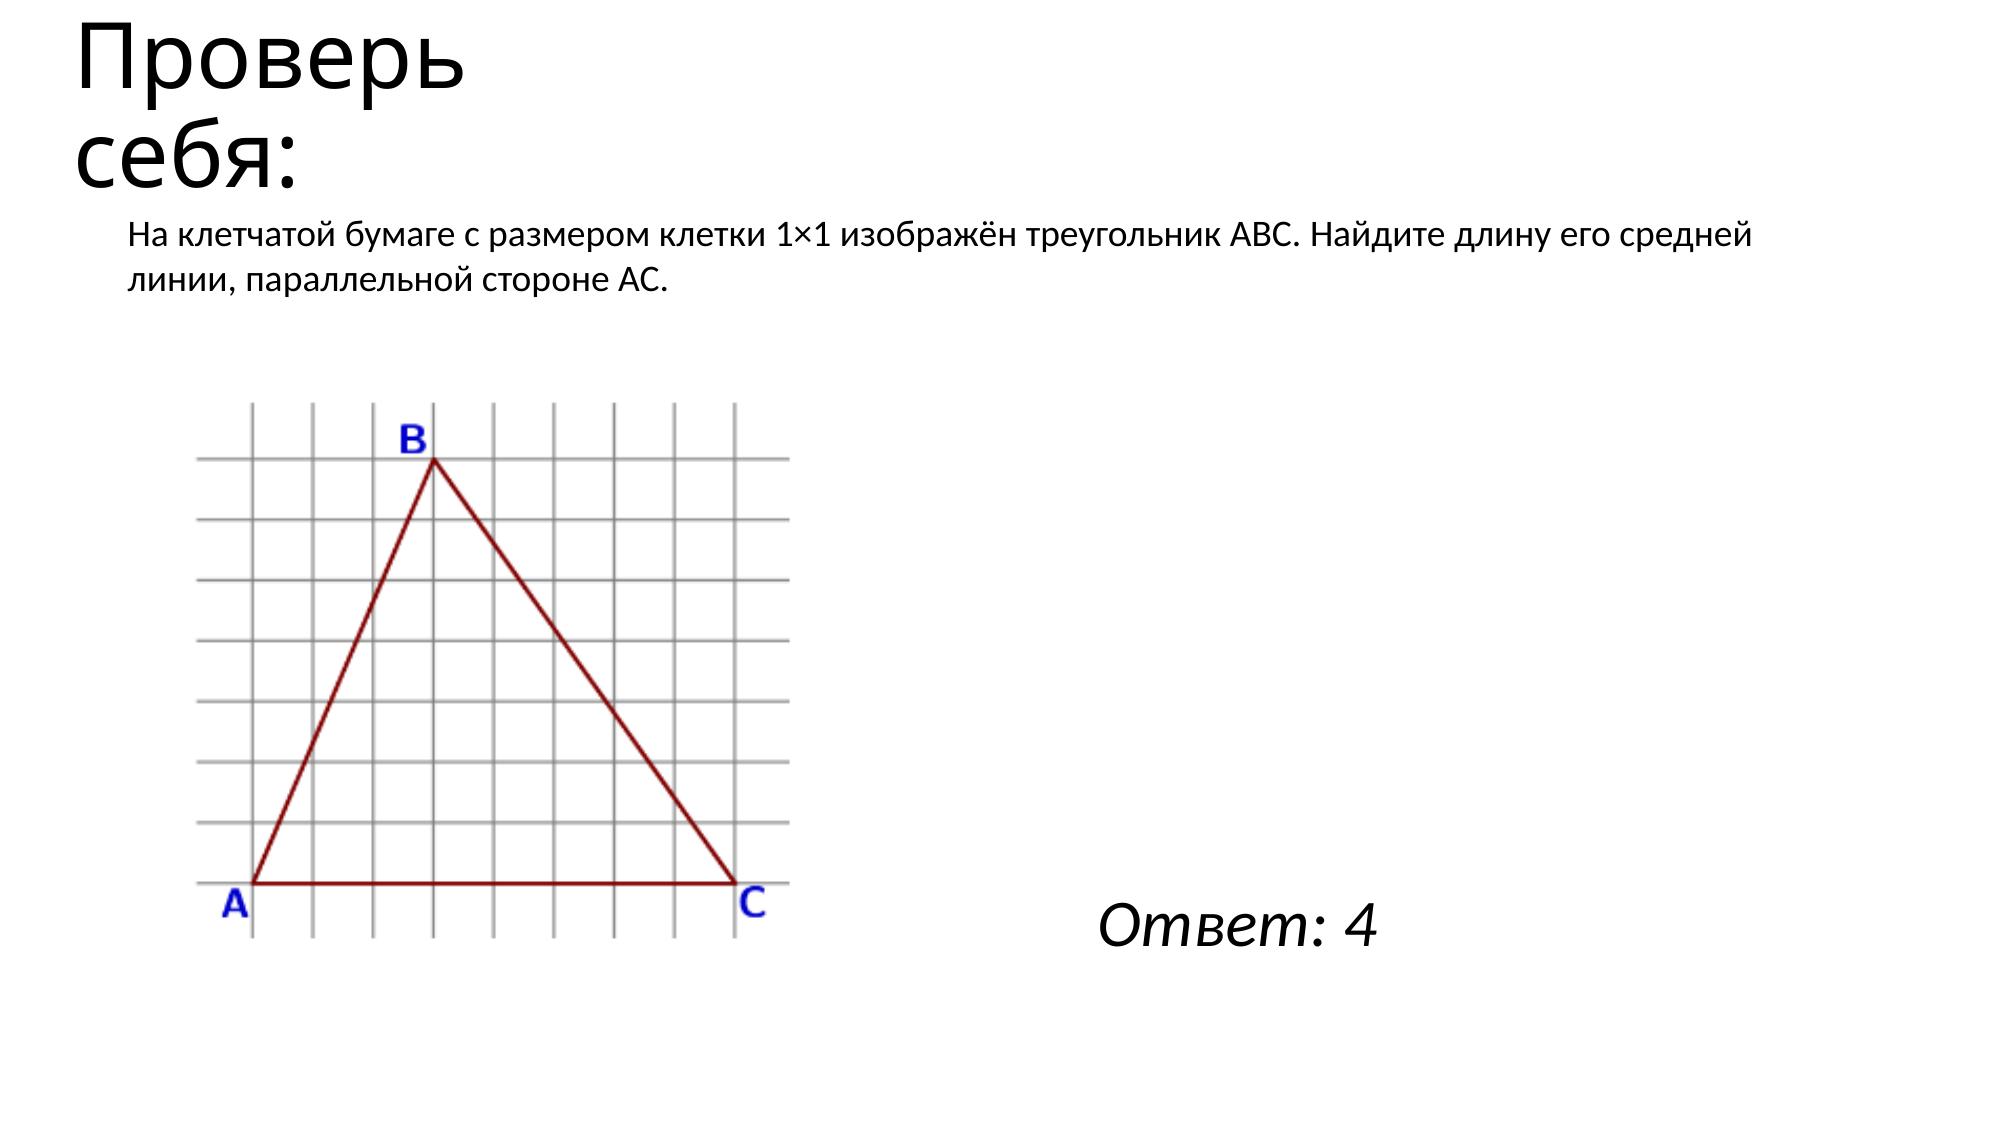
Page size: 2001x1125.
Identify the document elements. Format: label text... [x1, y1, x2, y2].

title Проверь себя: [58, 0, 671, 218]
text_box Ответ: 4 [1082, 872, 1520, 968]
text_box На клетчатой бумаге с размером клетки 1×1 изображён треугольник ABC. Найдите длину его средней линии, параллельной стороне AC. [113, 201, 1857, 307]
picture [181, 397, 809, 962]
